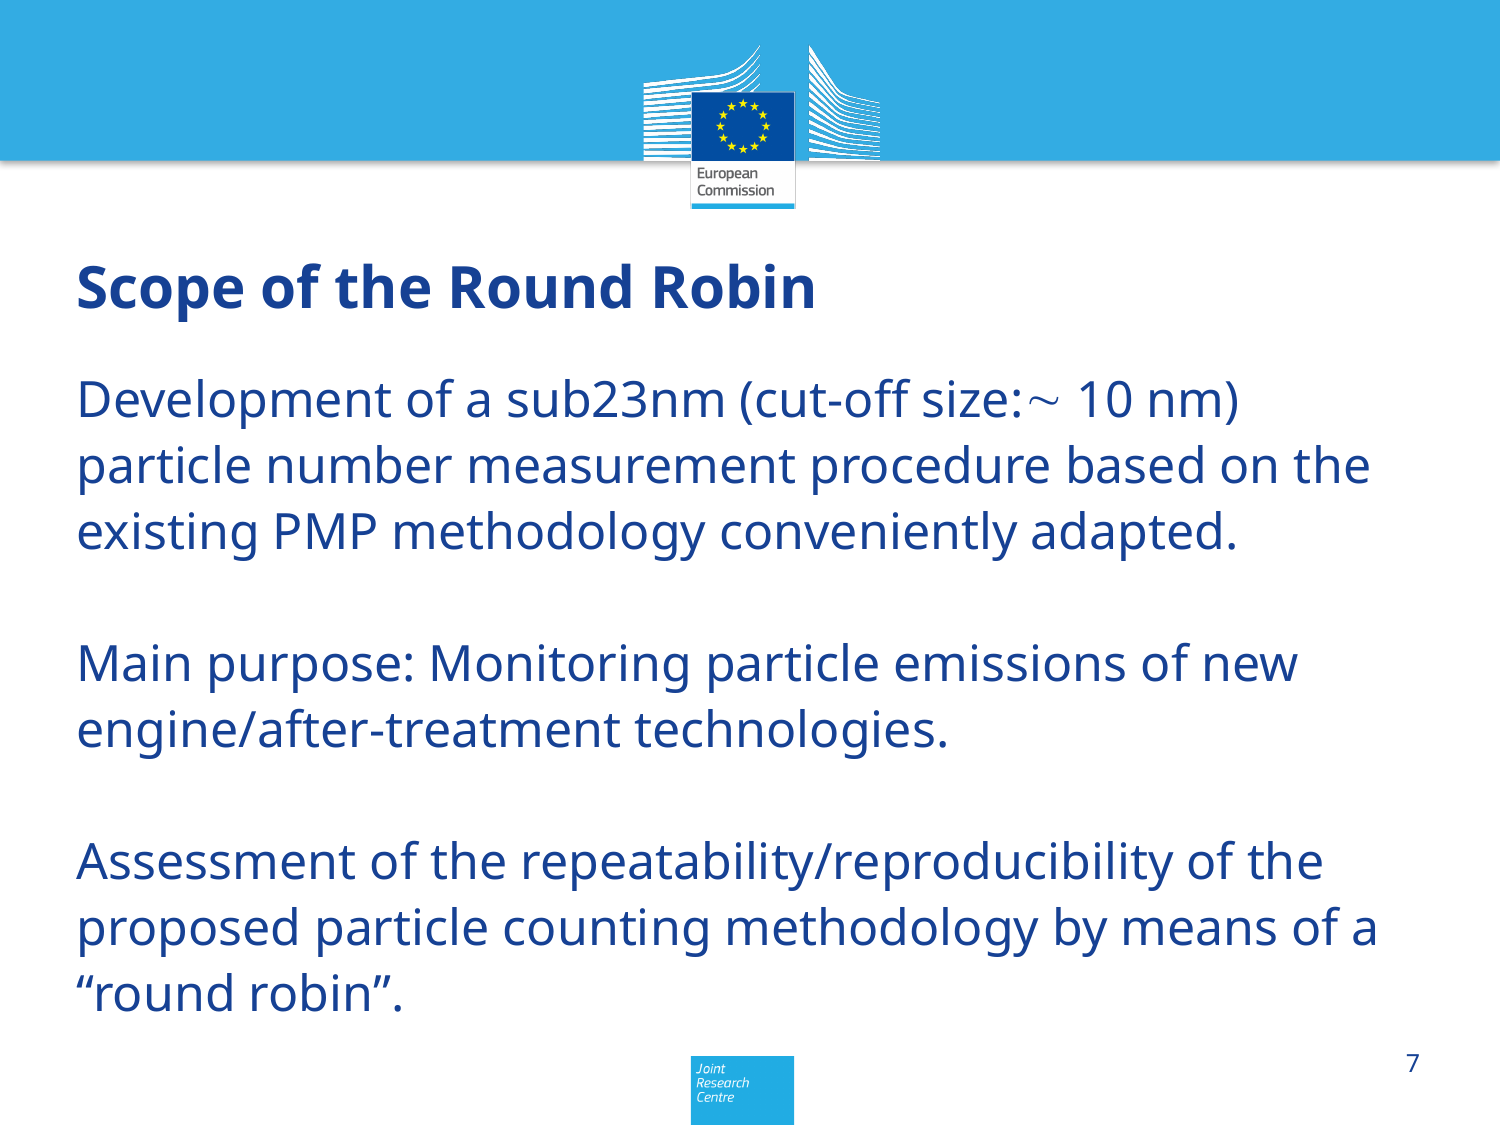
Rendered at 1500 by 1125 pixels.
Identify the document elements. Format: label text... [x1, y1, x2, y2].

title Scope of the Round Robin [76, 243, 1424, 350]
list Development of a sub23nm (cut-off size: 10 nm) particle number measurement procedure based on the existing PMP methodology conveniently adapted. Main purpose: Monitoring particle emissions of new engine/after-treatment technologies. Assessment of the repeatability/reproducibility of the proposed particle counting methodology by means of a “round robin”. Demonstrate feasibility to measure sub23nm Examine the need of a catalytic stripper (CS) Confirm the draft requirements and calibration procedures of sub23nm protocol Evaluate measurement differences/uncertainties Evaluate sub23nm fraction of modern engines [76, 361, 1424, 1035]
